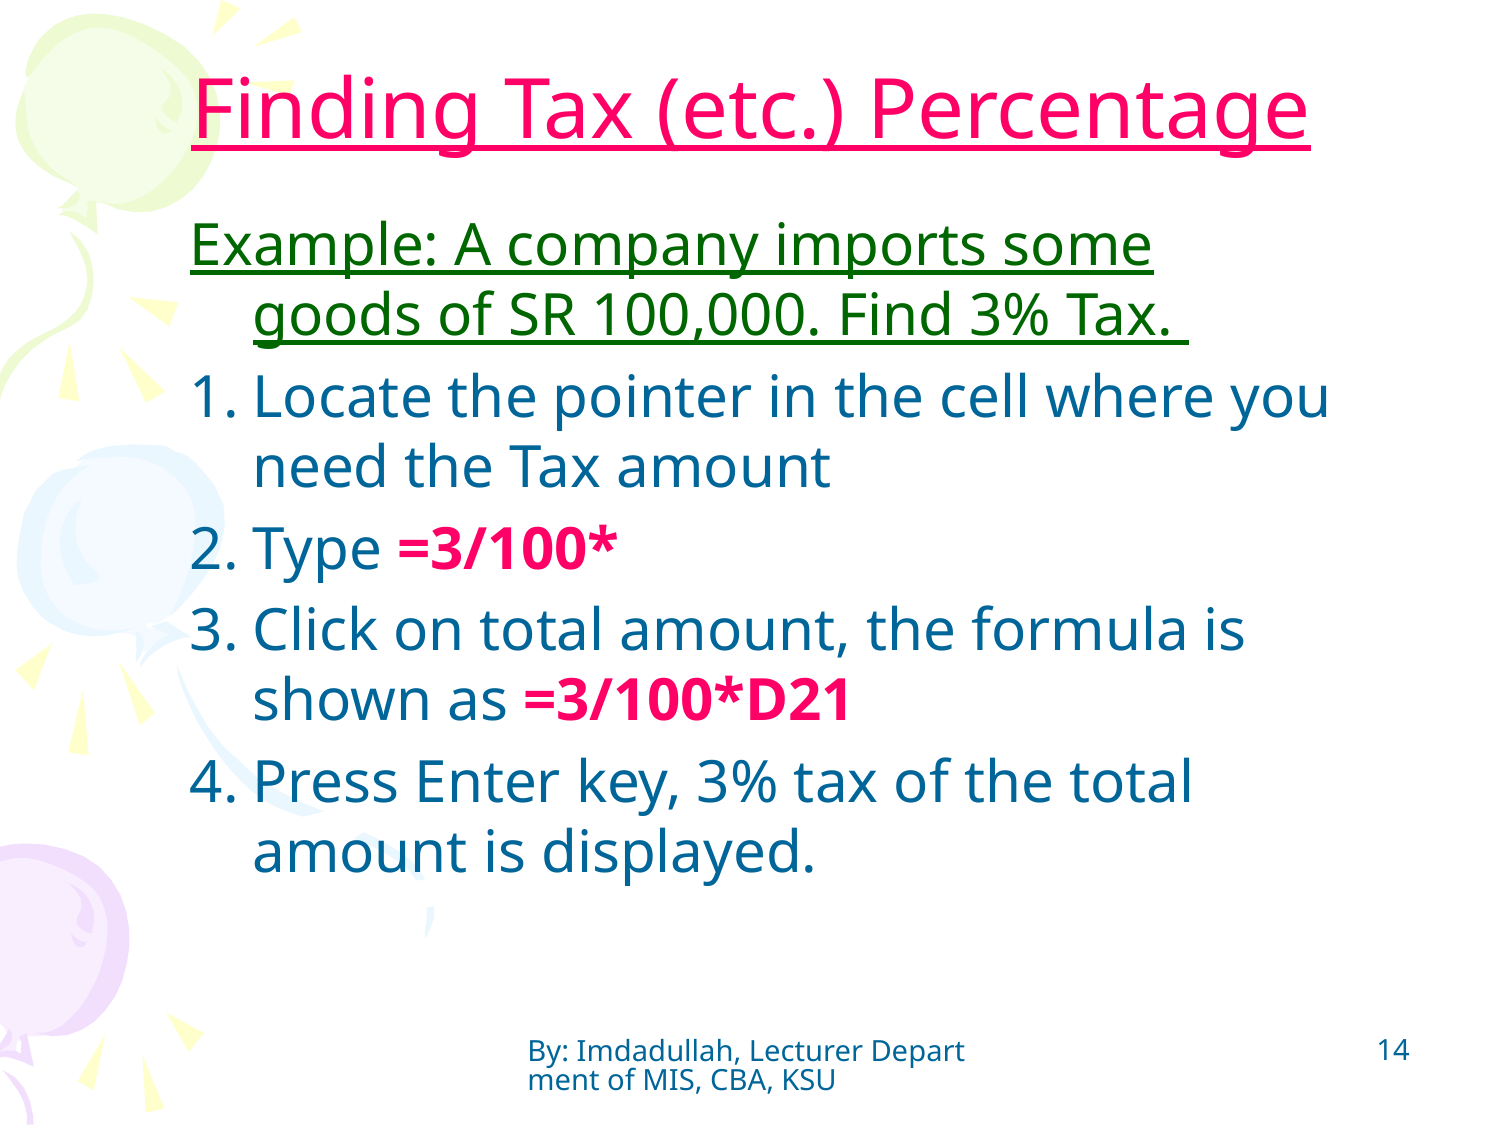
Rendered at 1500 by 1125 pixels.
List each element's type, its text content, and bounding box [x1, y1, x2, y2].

footer By: Imdadullah, Lecturer Department of MIS, CBA, KSU [512, 1024, 988, 1101]
slide_number 14 [1074, 1023, 1426, 1100]
title Finding Tax (etc.) Percentage [74, 37, 1428, 163]
list Example: A company imports some goods of SR 100,000. Find 3% Tax. Locate the pointer in the cell where you need the Tax amount Type =3/100* Click on total amount, the formula is shown as =3/100*D21 Press Enter key, 3% tax of the total amount is displayed. [174, 199, 1351, 1001]
